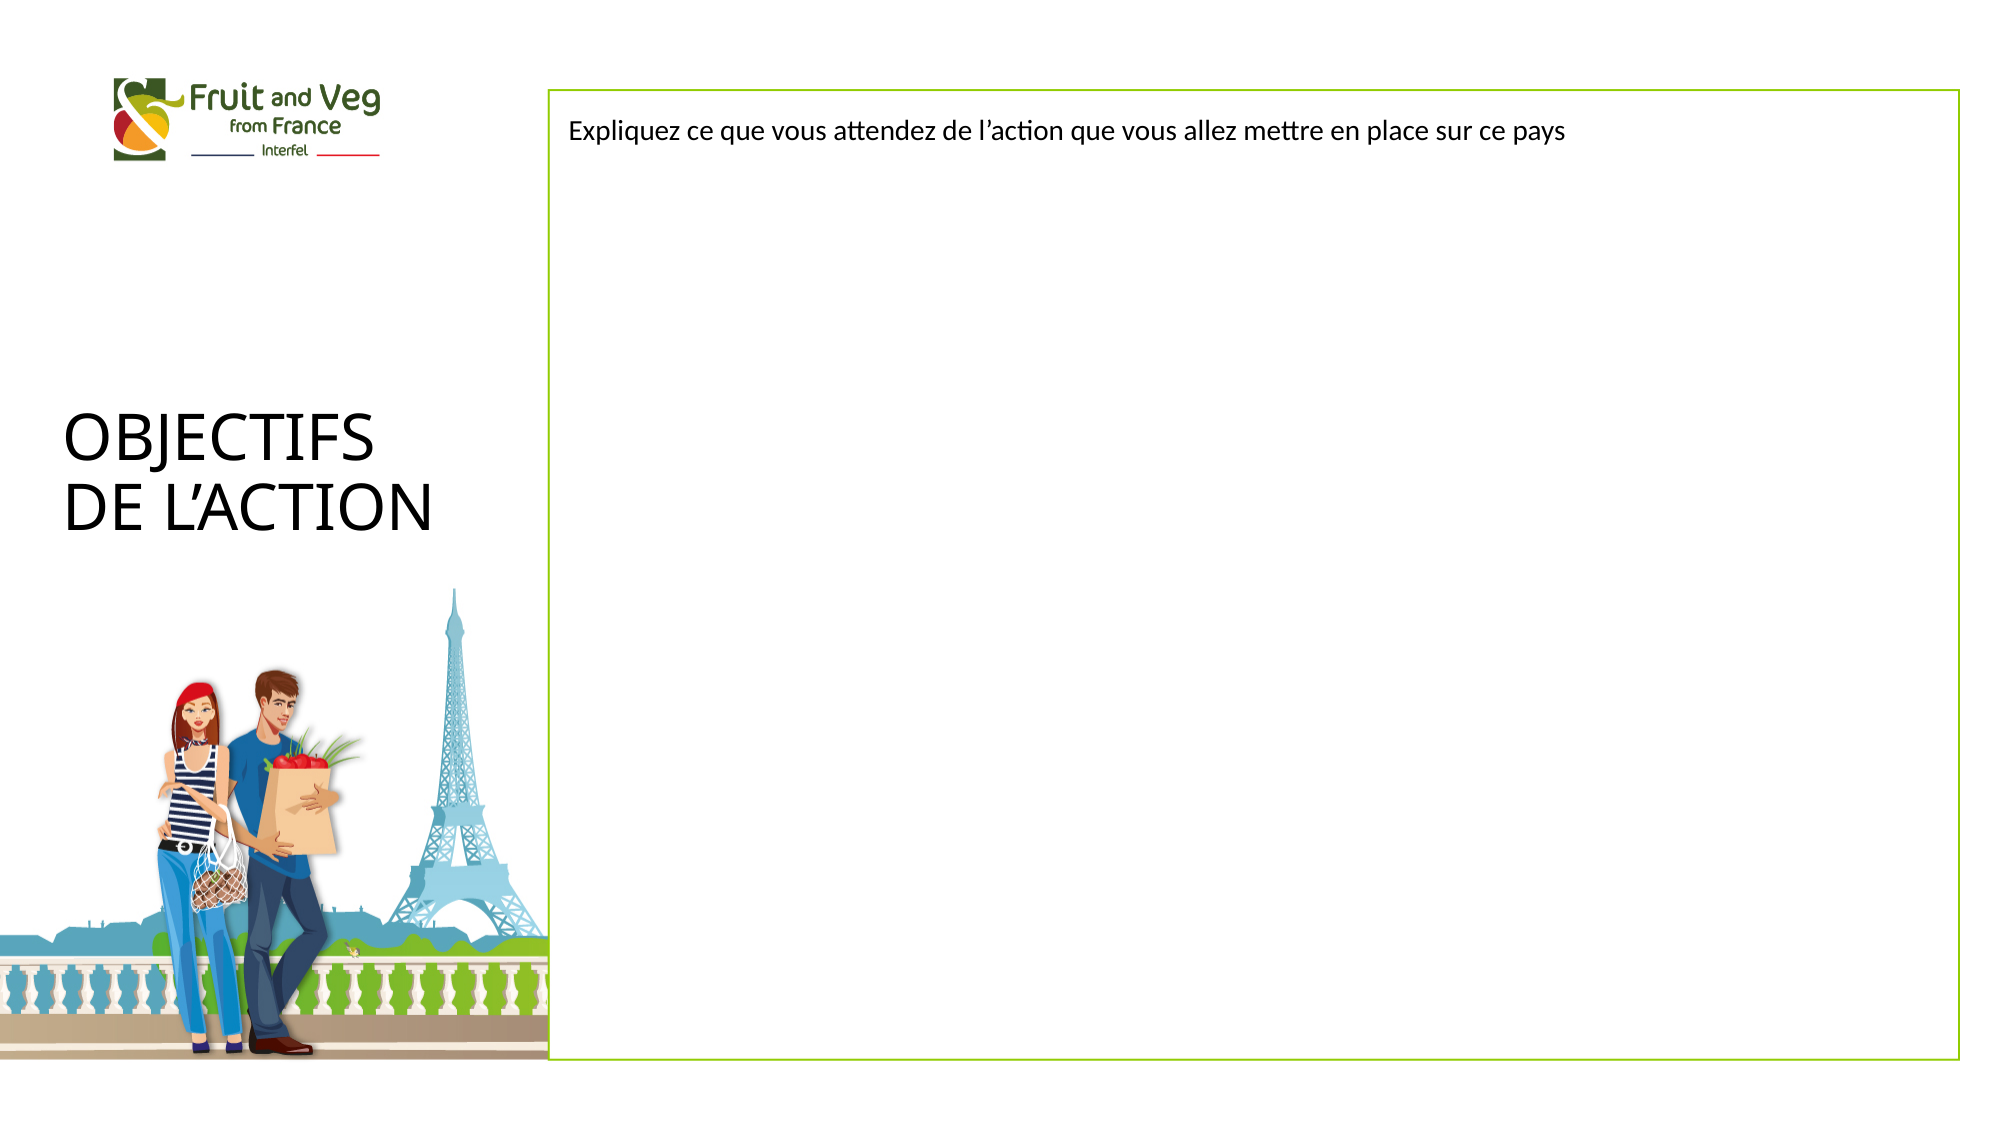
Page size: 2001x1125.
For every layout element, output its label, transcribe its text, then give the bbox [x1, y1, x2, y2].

picture [0, 0, 2001, 1125]
title Objectifs de l’action [47, 389, 480, 670]
list Expliquez ce que vous attendez de l’action que vous allez mettre en place sur ce pays [553, 108, 1863, 1014]
